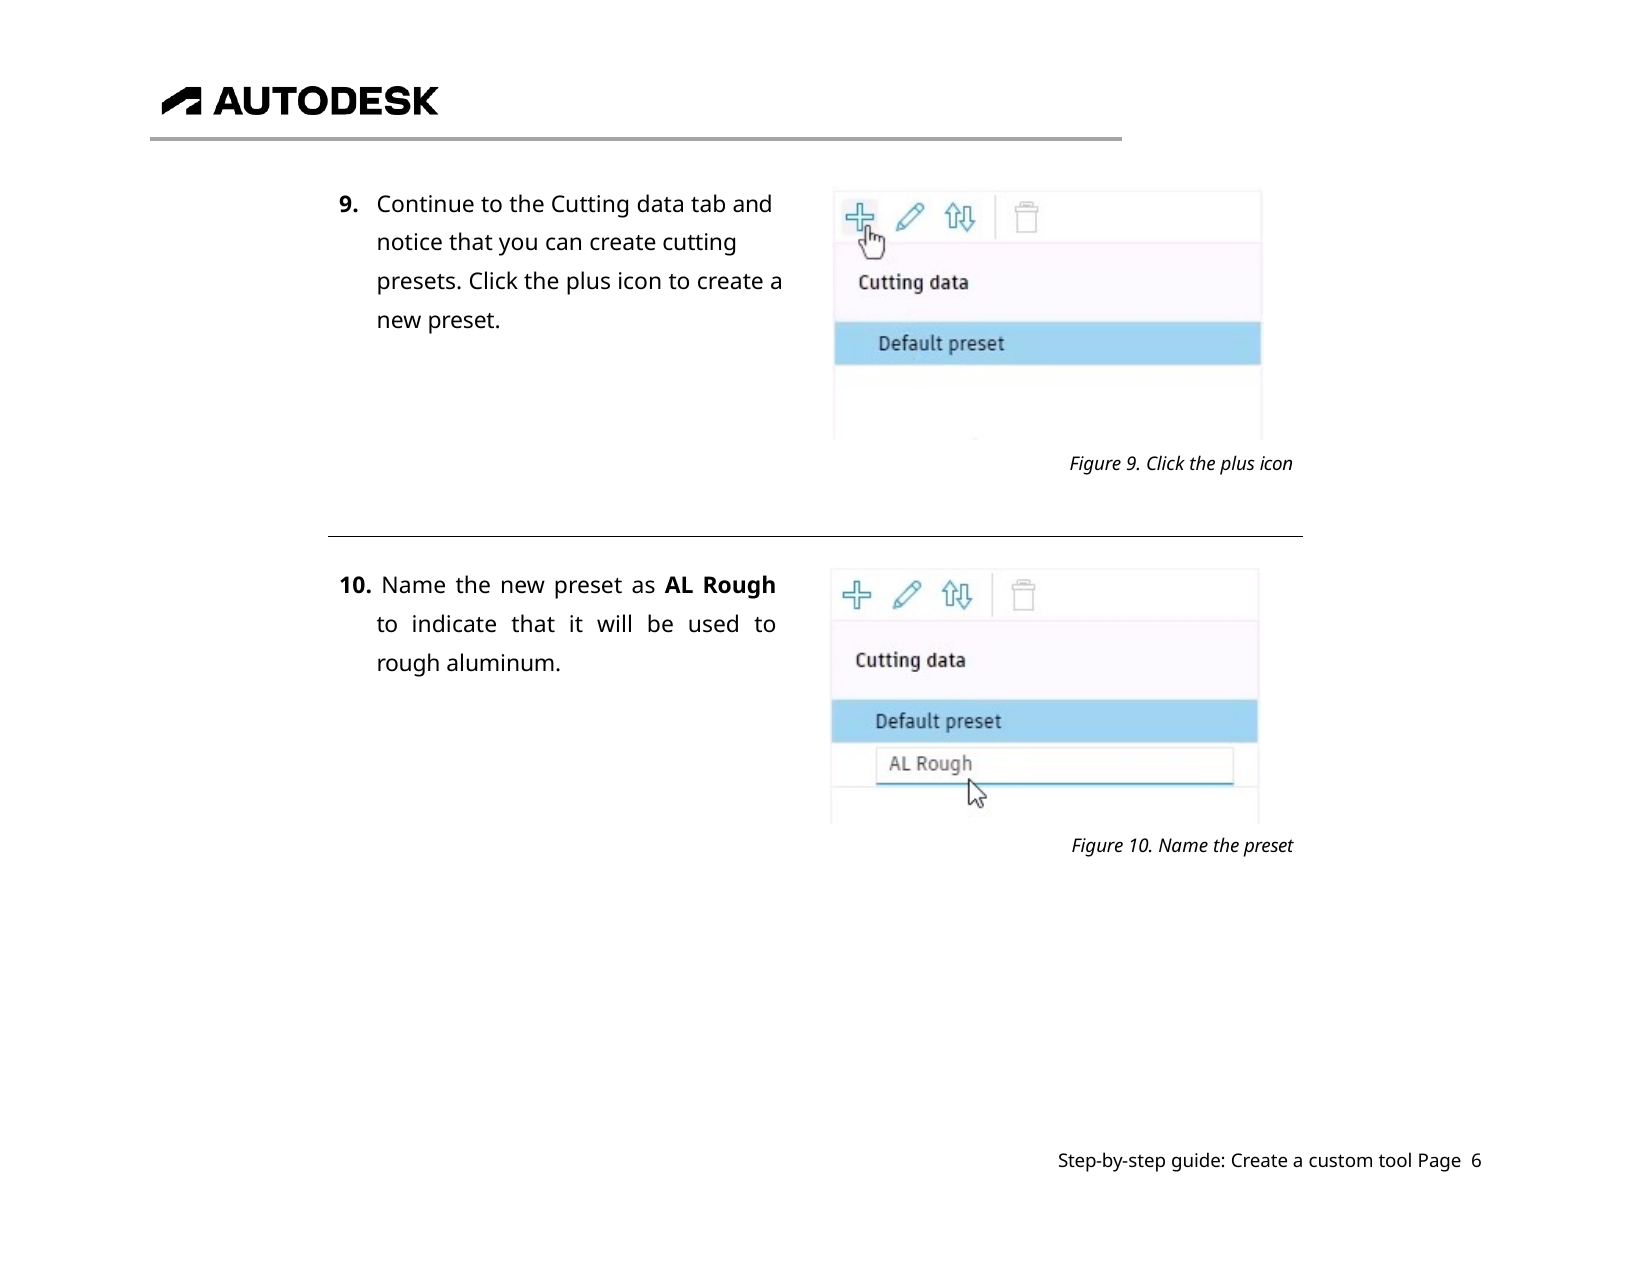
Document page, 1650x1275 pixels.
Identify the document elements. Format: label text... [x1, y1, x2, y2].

table_header Figure 9. Click the plus icon [806, 187, 1303, 536]
table_header 9. Continue to the Cutting data tab and notice that you can create cutting presets. Click the plus icon to create a new preset. [328, 187, 806, 536]
picture [832, 186, 1264, 440]
table_cell Figure 10. Name the preset [806, 537, 1303, 869]
table_cell 10. Name the new preset as AL Rough to indicate that it will be used to rough aluminum. [328, 537, 806, 869]
picture [829, 566, 1261, 824]
slide_number Step-by-step guide: Create a custom tool Page 10 [1056, 1145, 1509, 1275]
picture [161, 86, 439, 115]
